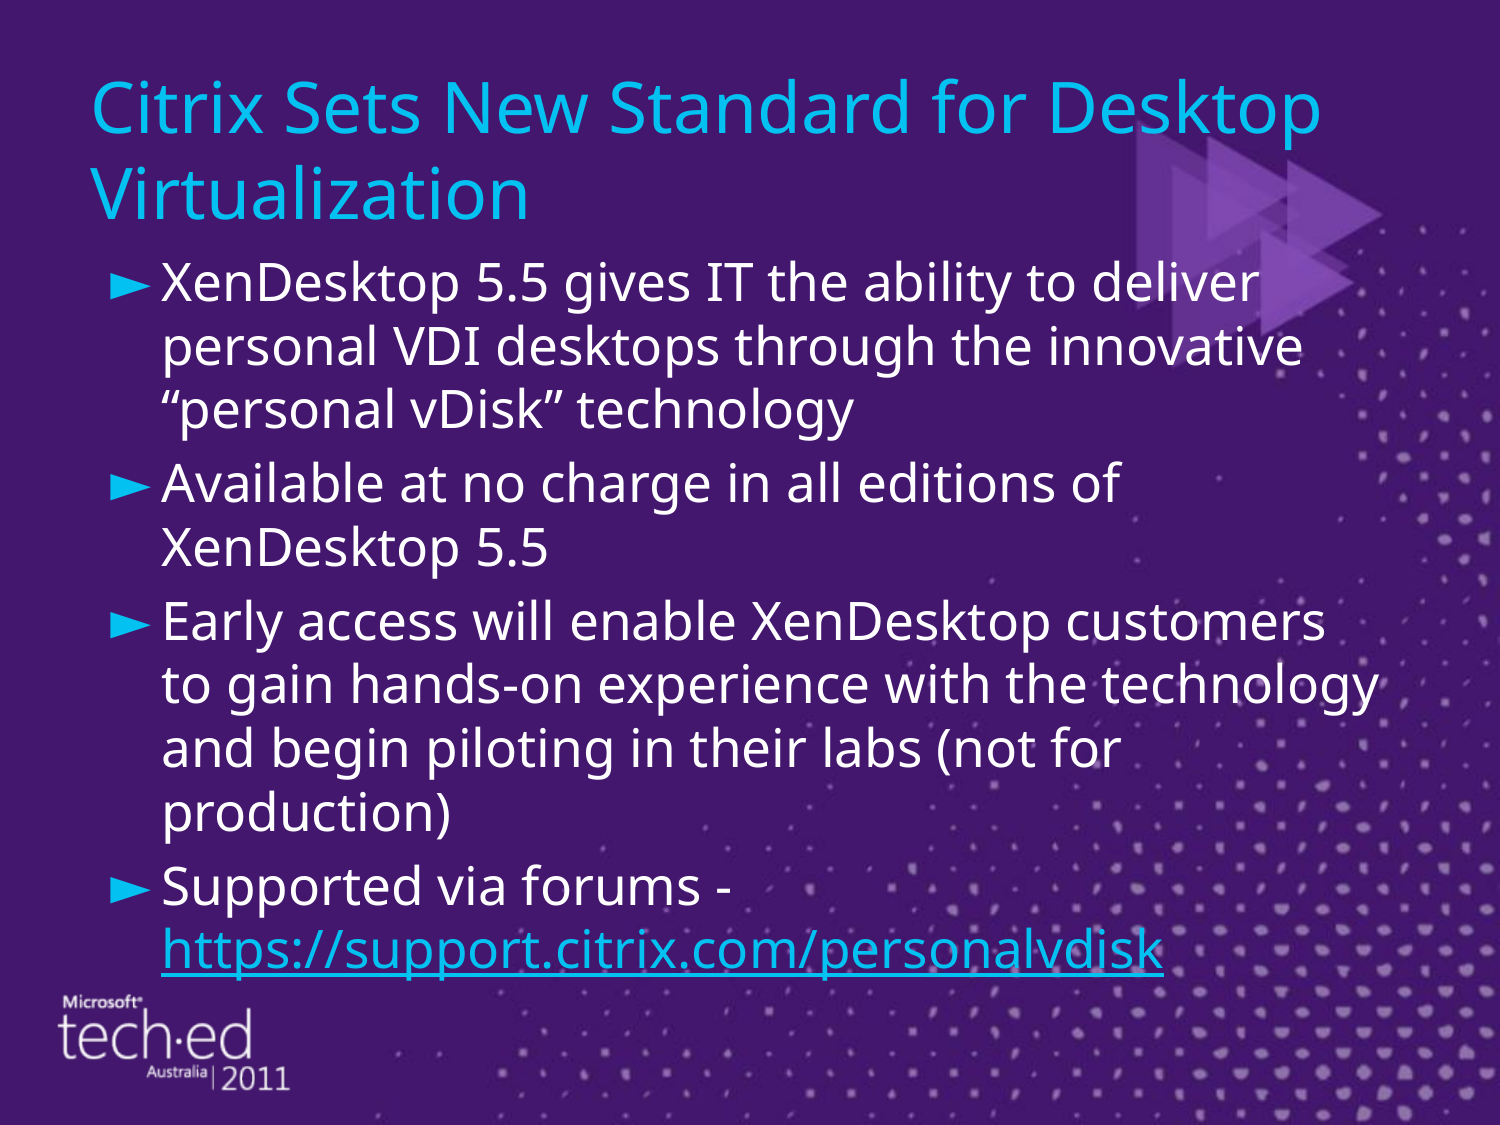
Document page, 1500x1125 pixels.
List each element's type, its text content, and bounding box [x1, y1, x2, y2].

list XenDesktop 5.5 gives IT the ability to deliver personal VDI desktops through the innovative “personal vDisk” technology Available at no charge in all editions of XenDesktop 5.5 Early access will enable XenDesktop customers to gain hands-on experience with the technology and begin piloting in their labs (not for production) Supported via forums - https://support.citrix.com/personalvdisk [95, 240, 1404, 1000]
picture [0, 0, 1500, 1125]
title Citrix Sets New Standard for Desktop Virtualization [75, 54, 1425, 243]
